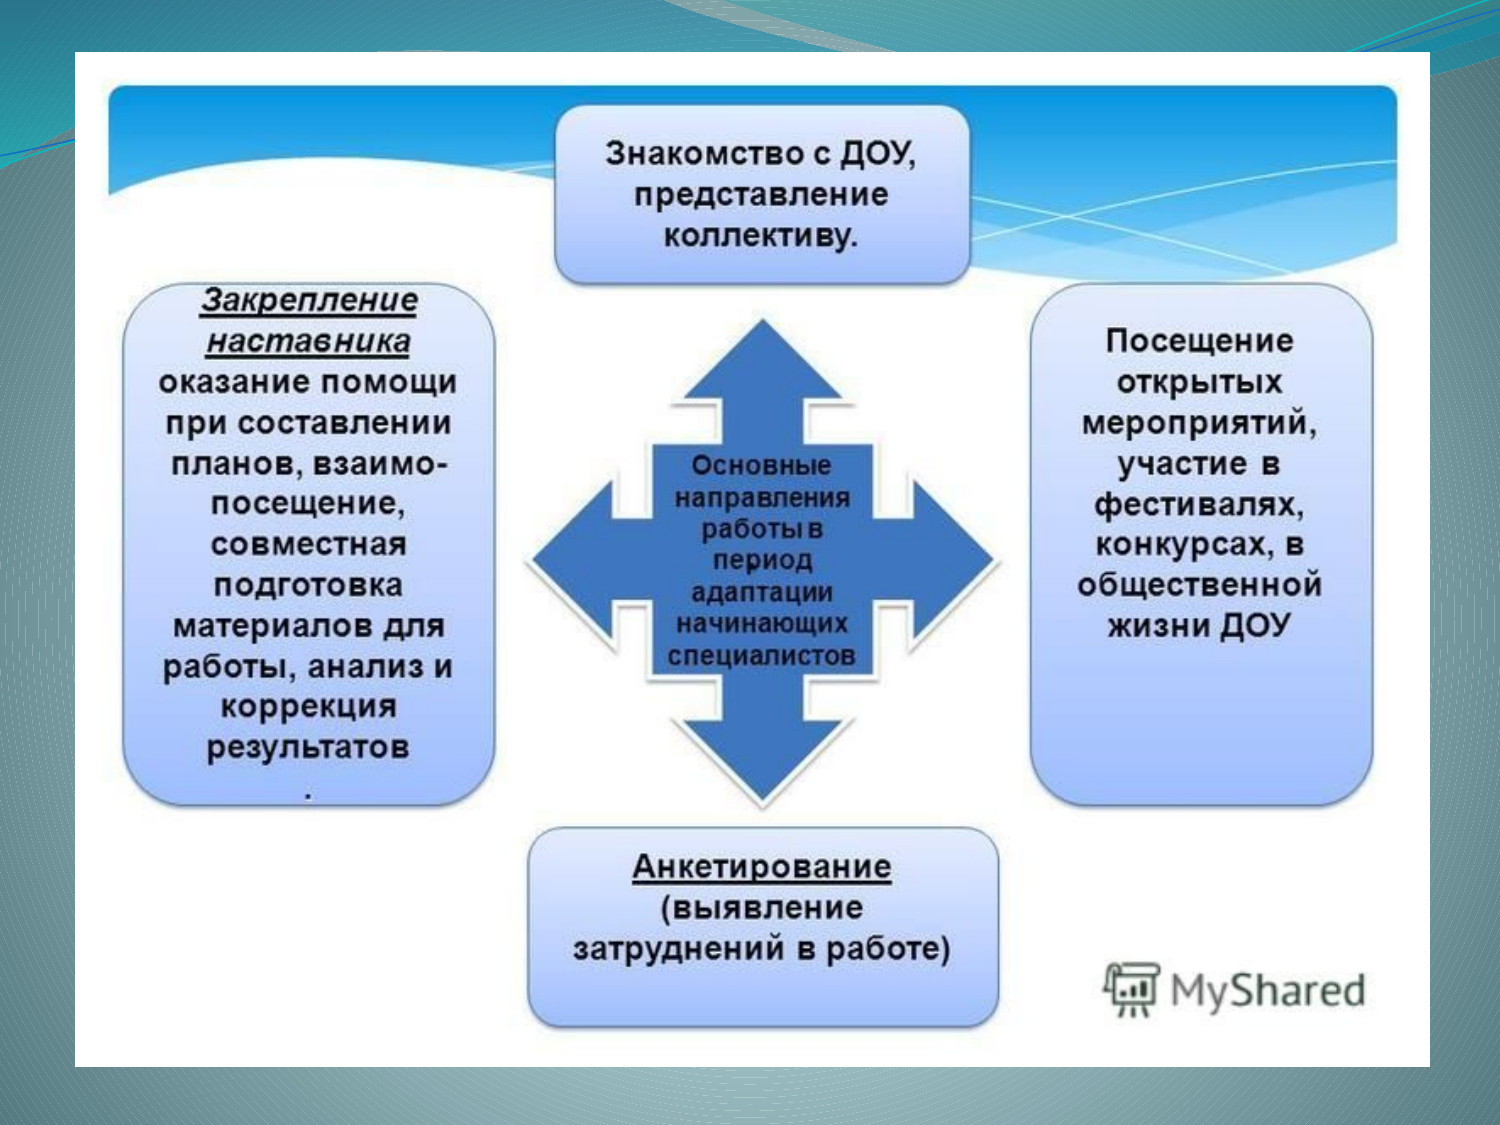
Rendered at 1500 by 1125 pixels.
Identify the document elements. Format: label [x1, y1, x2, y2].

picture [75, 51, 1430, 1067]
